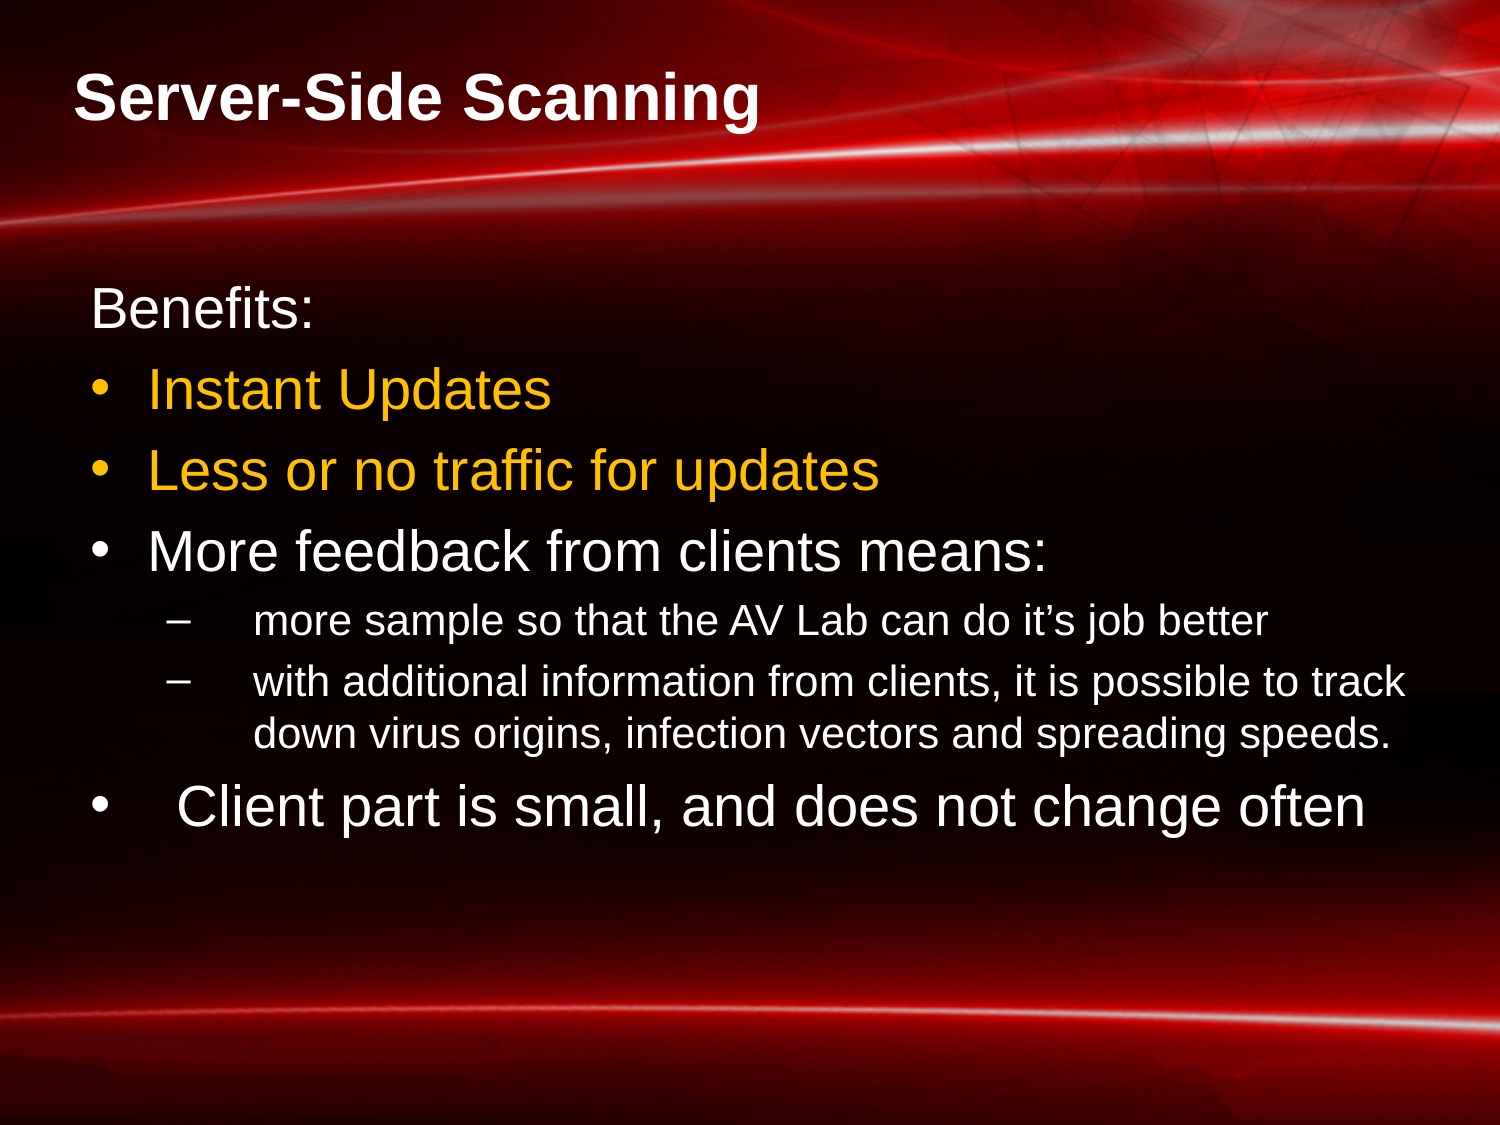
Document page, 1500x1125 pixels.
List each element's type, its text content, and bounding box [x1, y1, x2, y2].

title Server-Side Scanning [58, 0, 1409, 188]
picture [0, 0, 1500, 1125]
list Benefits: Instant Updates Less or no traffic for updates More feedback from clients means: more sample so that the AV Lab can do it’s job better with additional information from clients, it is possible to track down virus origins, infection vectors and spreading speeds. Client part is small, and does not change often [74, 262, 1426, 876]
